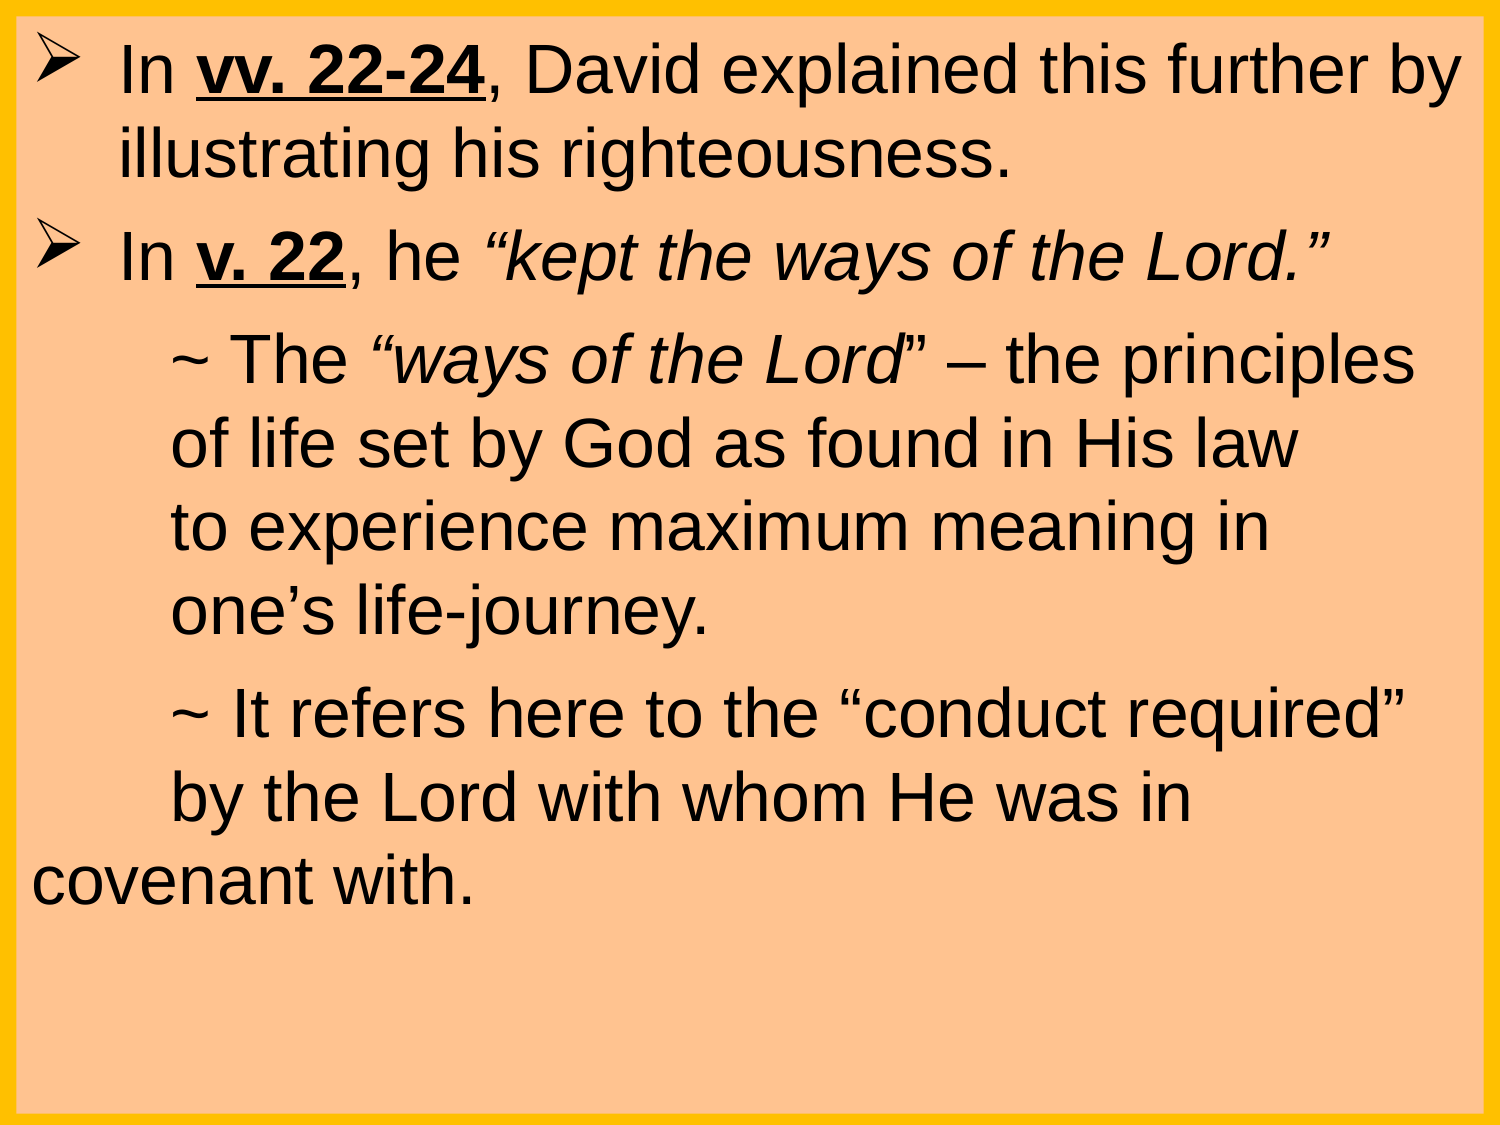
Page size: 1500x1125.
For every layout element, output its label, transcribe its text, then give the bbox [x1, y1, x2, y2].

subtitle In vv. 22-24, David explained this further by illustrating his righteousness. In v. 22, he “kept the ways of the Lord.” ~ The “ways of the Lord” – the principles of life set by God as found in His law to experience maximum meaning in one’s life-journey. ~ It refers here to the “conduct required” by the Lord with whom He was in covenant with. [16, 16, 1484, 1114]
